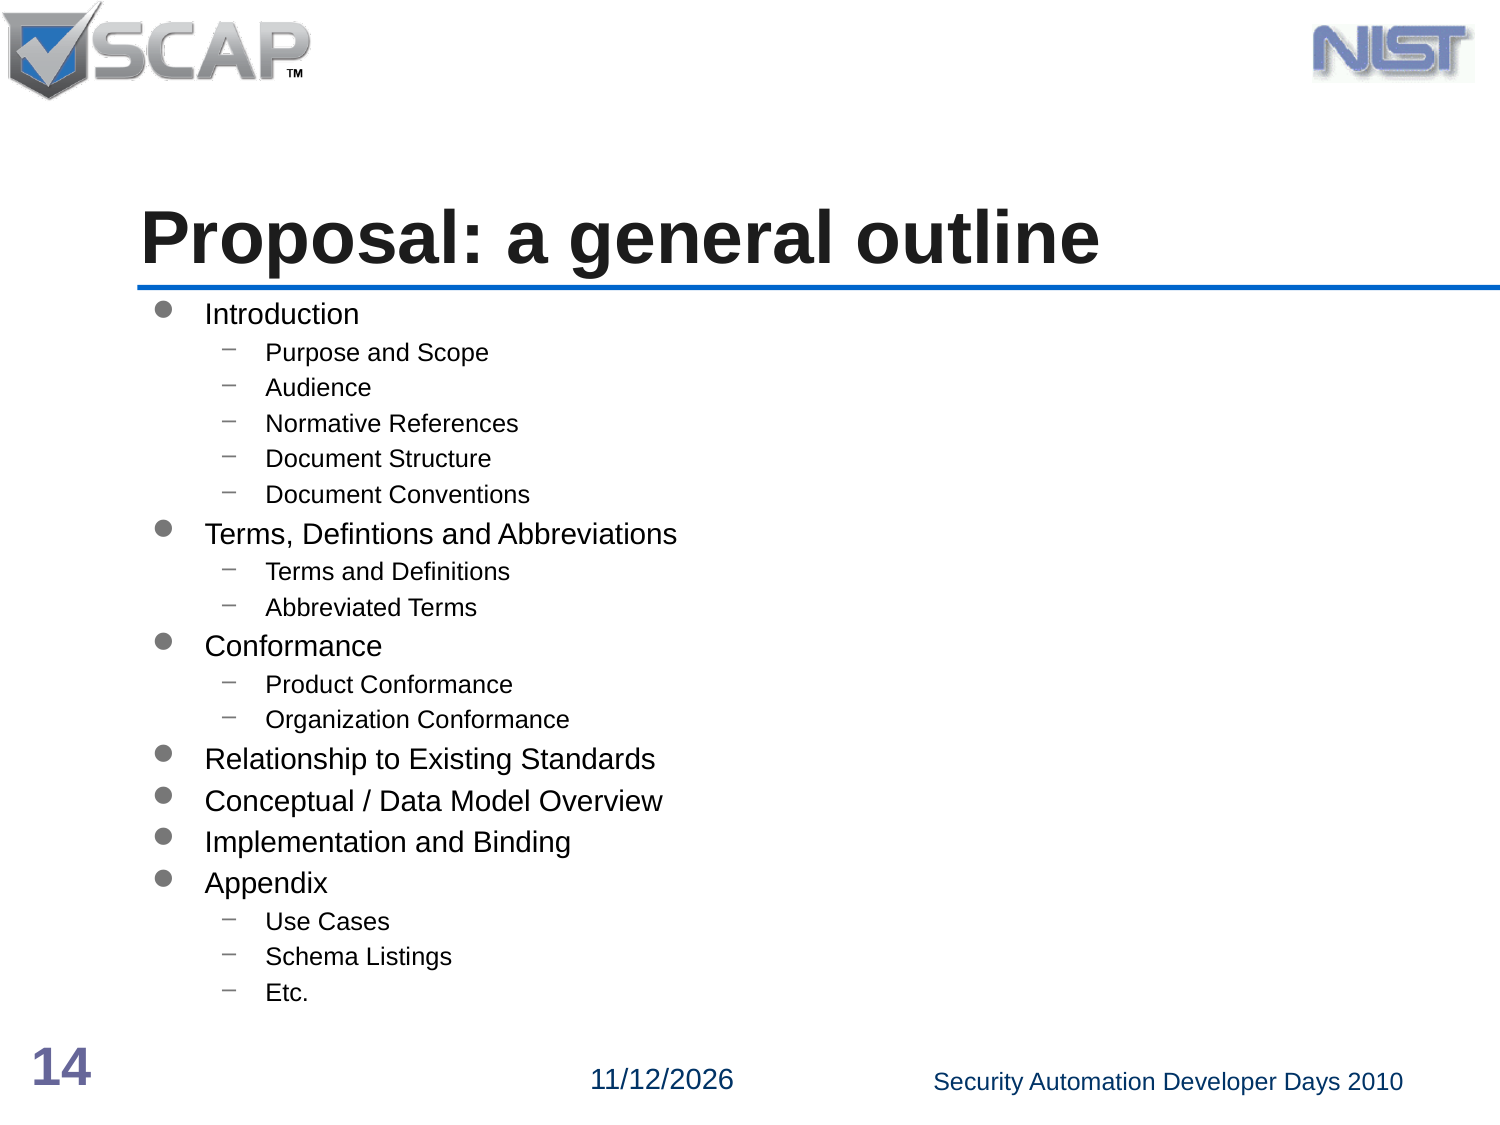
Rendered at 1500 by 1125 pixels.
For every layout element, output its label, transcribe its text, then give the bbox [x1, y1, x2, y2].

footer Security Automation Developer Days 2010 [912, 1024, 1426, 1104]
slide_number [399, 1024, 750, 1104]
title Proposal: a general outline [124, 99, 1426, 288]
picture [0, 0, 313, 103]
slide_number 14 [13, 1023, 111, 1105]
list Introduction Purpose and Scope Audience Normative References Document Structure Document Conventions Terms, Defintions and Abbreviations Terms and Definitions Abbreviated Terms Conformance Product Conformance Organization Conformance Relationship to Existing Standards Conceptual / Data Model Overview Implementation and Binding Appendix Use Cases Schema Listings Etc. [137, 287, 1400, 1026]
picture [1312, 24, 1475, 83]
